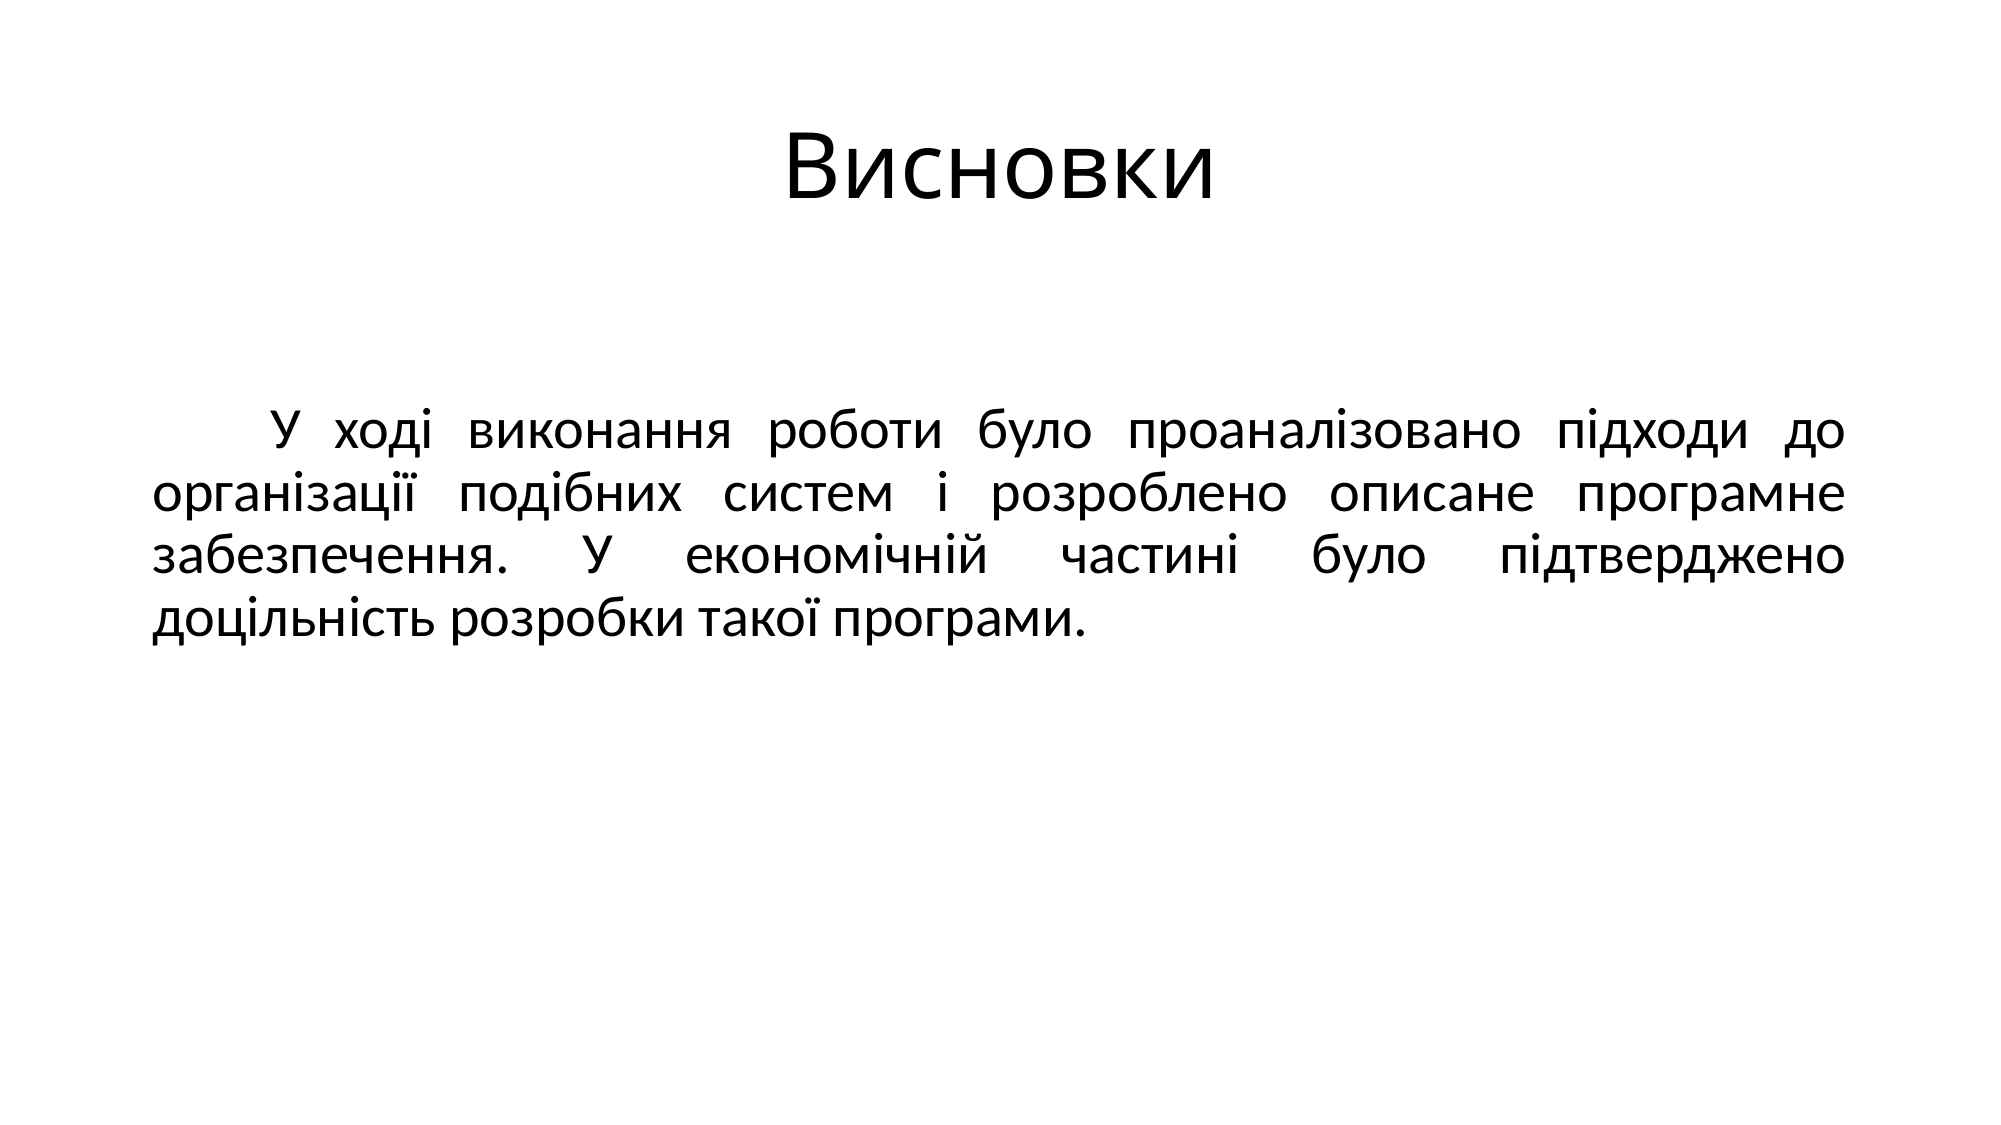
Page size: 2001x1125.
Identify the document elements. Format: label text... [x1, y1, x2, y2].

title Висновки [137, 59, 1863, 278]
list У ході виконання роботи було проаналізовано підходи до організації подібних систем і розроблено описане програмне забезпечення. У економічній частині було підтверджено доцільність розробки такої програми. [137, 299, 1863, 1014]
